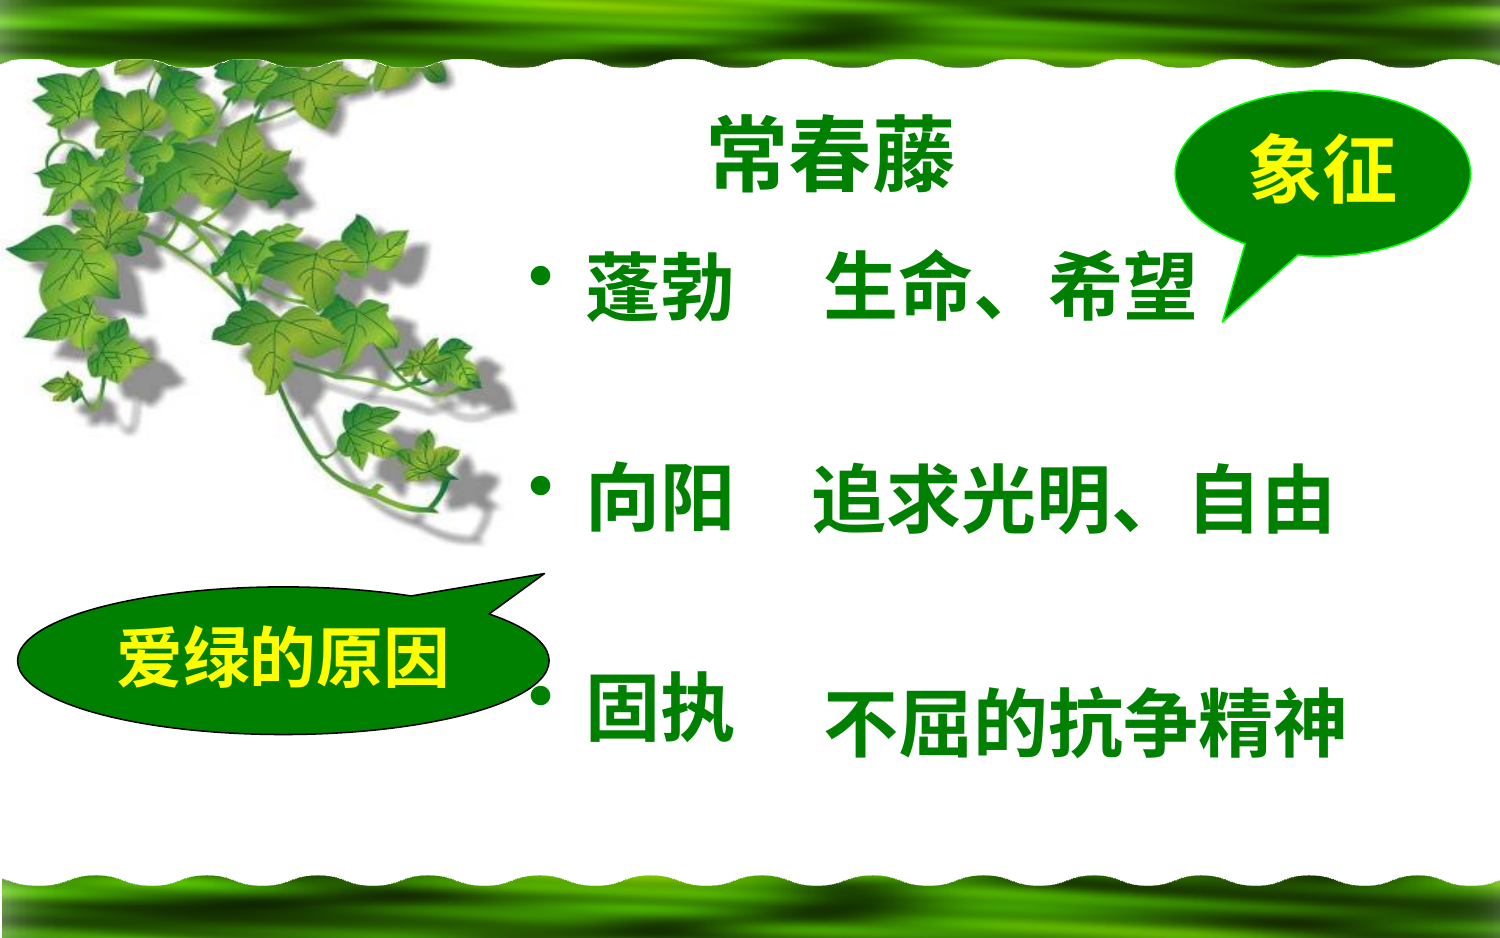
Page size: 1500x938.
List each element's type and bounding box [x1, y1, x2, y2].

text_box [0, 0, 1500, 938]
